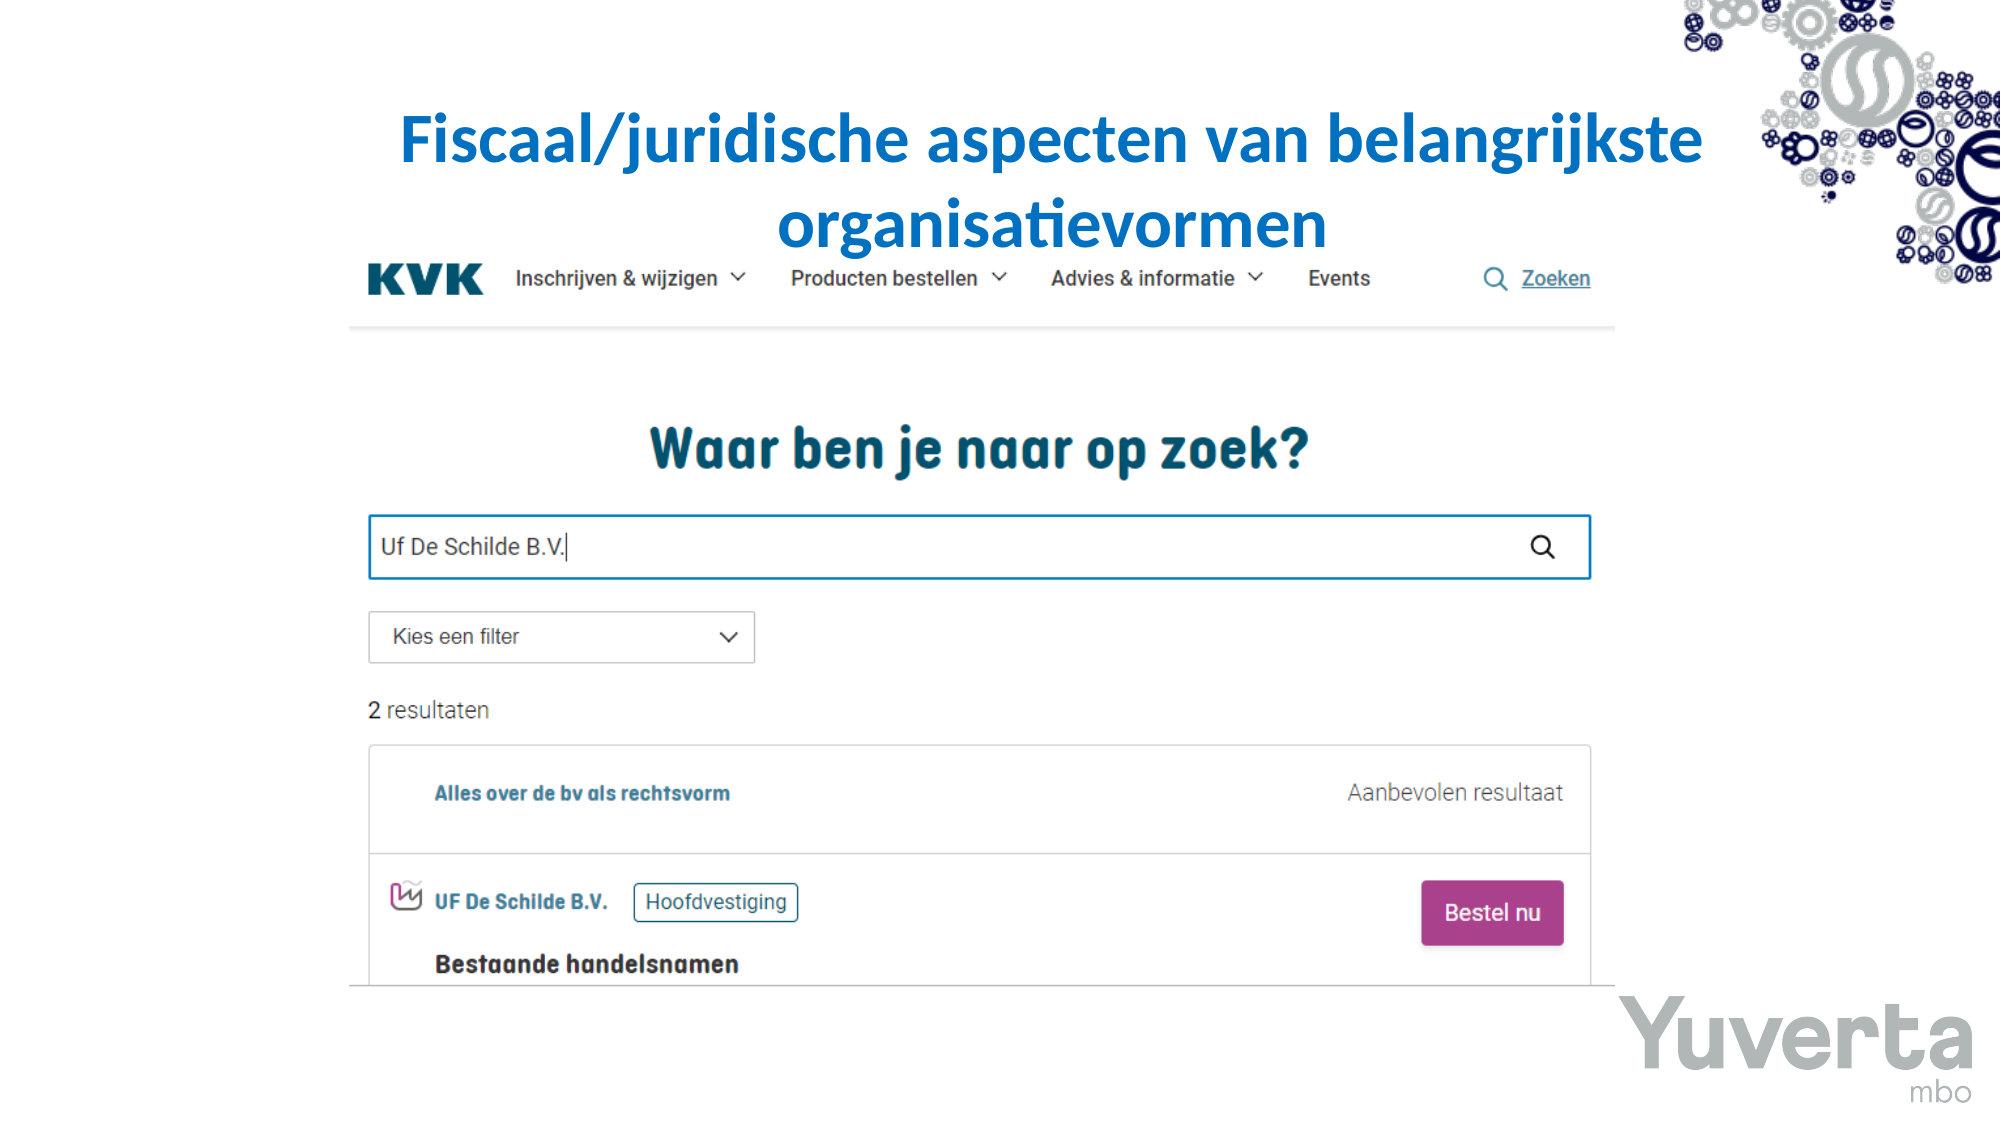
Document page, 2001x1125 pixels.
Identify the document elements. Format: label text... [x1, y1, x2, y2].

title Fiscaal/juridische aspecten van belangrijkste organisatievormen [32, 59, 2000, 294]
picture [0, 0, 2000, 1125]
